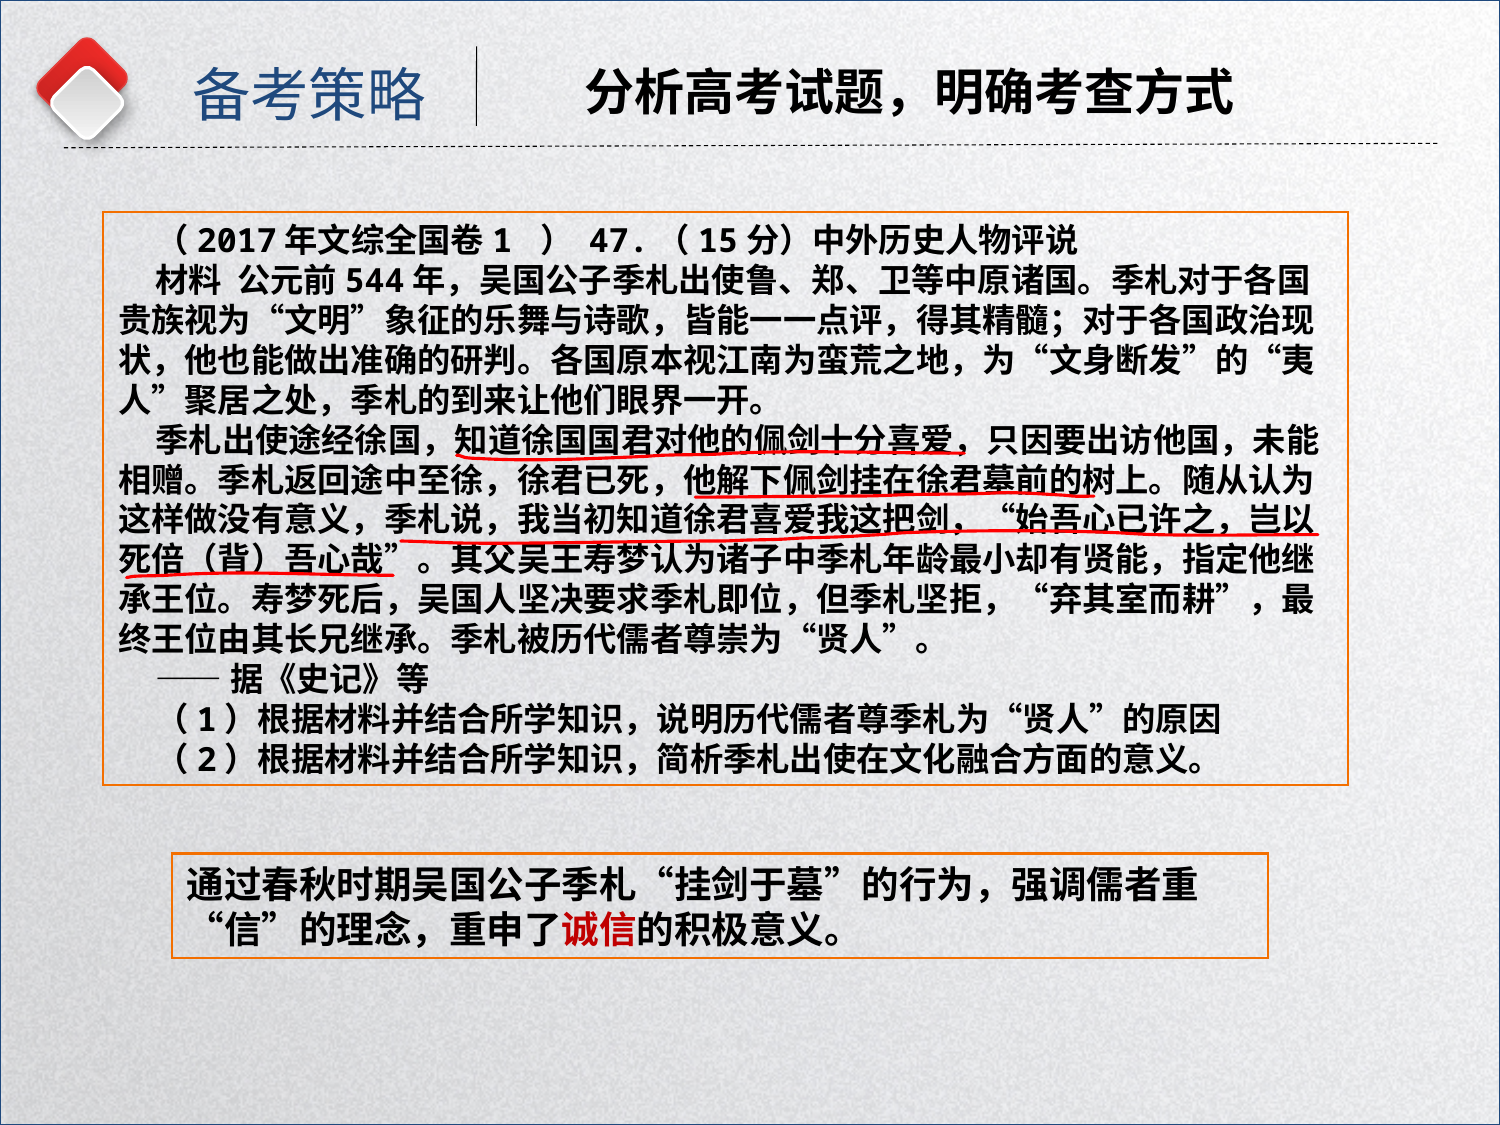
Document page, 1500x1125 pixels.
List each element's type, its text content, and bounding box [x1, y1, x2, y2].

text_box （2017年文综全国卷1 ） 47.（15分）中外历史人物评说 材料 公元前544年，吴国公子季札出使鲁、郑、卫等中原诸国。季札对于各国贵族视为“文明”象征的乐舞与诗歌，皆能一一点评，得其精髓；对于各国政治现状，他也能做出准确的研判。各国原本视江南为蛮荒之地，为“文身断发”的“夷人”聚居之处，季札的到来让他们眼界一开。 季札出使途经徐国，知道徐国国君对他的佩剑十分喜爱，只因要出访他国，未能相赠。季札返回途中至徐，徐君已死，他解下佩剑挂在徐君墓前的树上。随从认为这样做没有意义，季札说，我当初知道徐君喜爱我这把剑，“始吾心已许之，岂以死倍（背）吾心哉”。其父吴王寿梦认为诸子中季札年龄最小却有贤能，指定他继承王位。寿梦死后，吴国人坚决要求季札即位，但季札坚拒，“弃其室而耕”，最终王位由其长兄继承。季札被历代儒者尊崇为“贤人”。 ——据《史记》等 （1）根据材料并结合所学知识，说明历代儒者尊季札为“贤人”的原因 （2）根据材料并结合所学知识，简析季札出使在文化融合方面的意义。 [102, 211, 1349, 786]
text_box [51, 67, 123, 139]
text_box 备考策略 [143, 50, 475, 136]
text_box 分析高考试题，明确考查方式 [569, 53, 1250, 129]
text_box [63, 143, 1439, 148]
picture [1, 1, 1499, 1124]
text_box 通过春秋时期吴国公子季札“挂剑于墓”的行为，强调儒者重“信”的理念，重申了诚信的积极意义。 [171, 852, 1269, 959]
text_box [37, 38, 127, 104]
